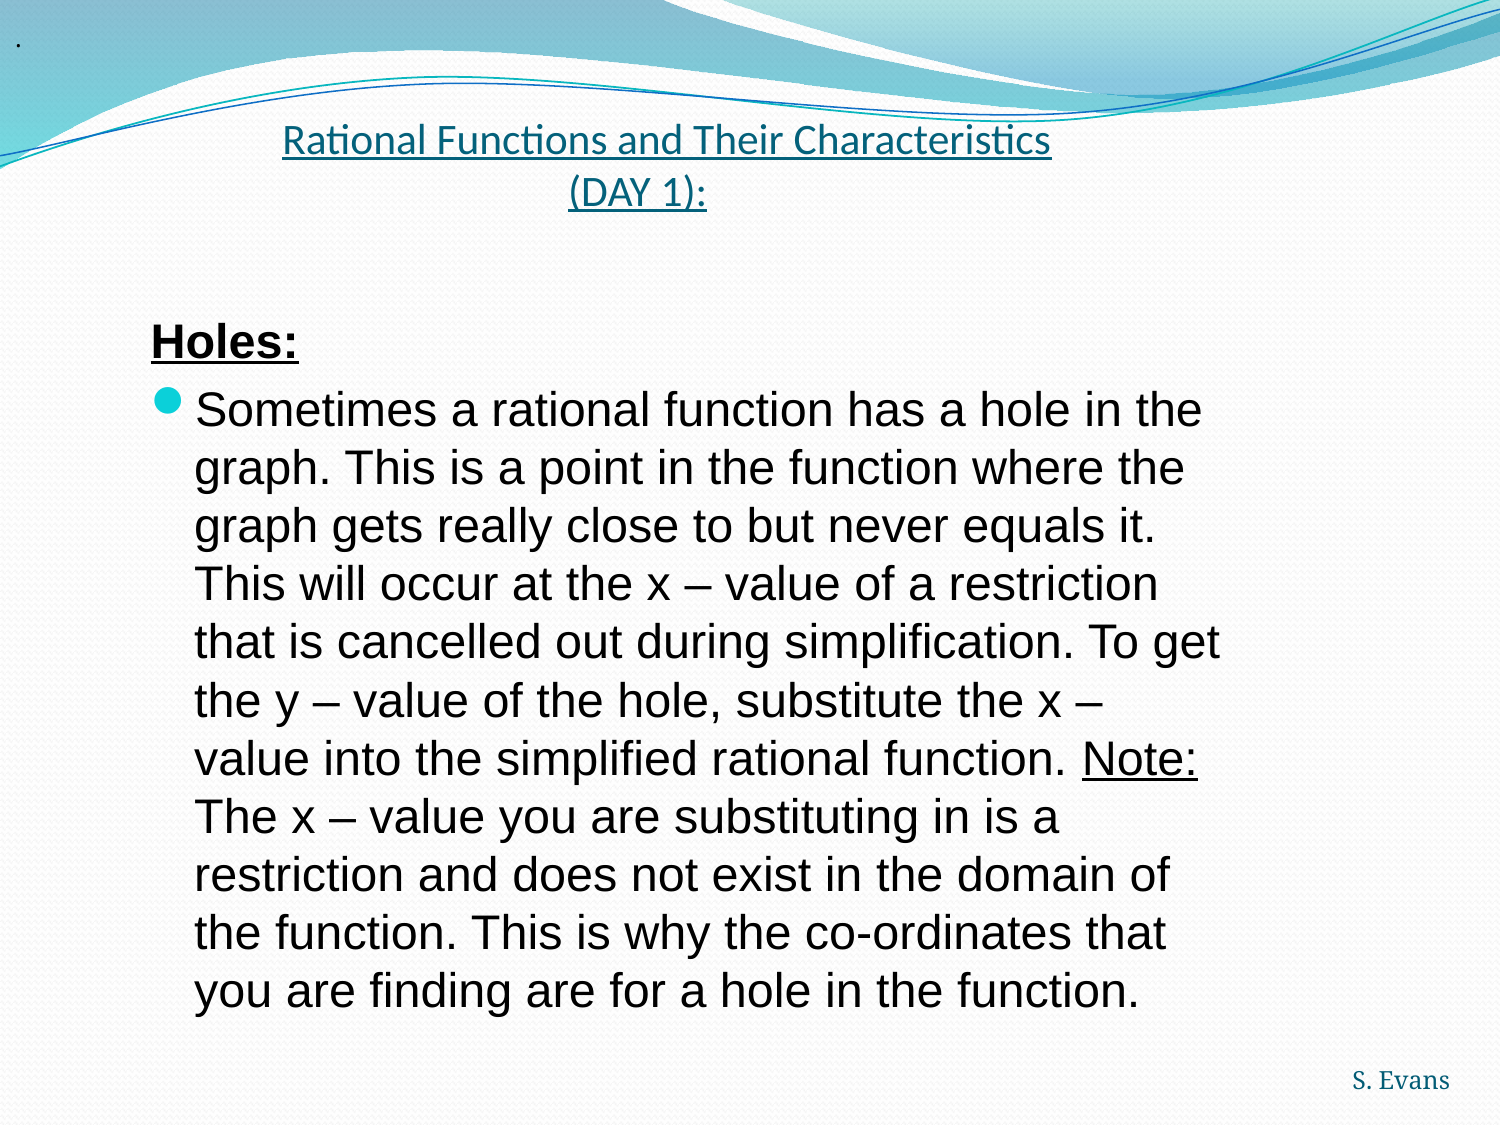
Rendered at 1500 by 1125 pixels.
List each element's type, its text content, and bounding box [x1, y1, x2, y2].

footer S. Evans [1352, 1035, 1453, 1095]
text_box . [0, 14, 44, 60]
title Rational Functions and Their Characteristics (DAY 1): [194, 101, 1081, 268]
list Holes: Sometimes a rational function has a hole in the graph. This is a point in the function where the graph gets really close to but never equals it. This will occur at the x – value of a restriction that is cancelled out during simplification. To get the y – value of the hole, substitute the x – value into the simplified rational function. Note: The x – value you are substituting in is a restriction and does not exist in the domain of the function. This is why the co-ordinates that you are finding are for a hole in the function. [135, 302, 1247, 1071]
